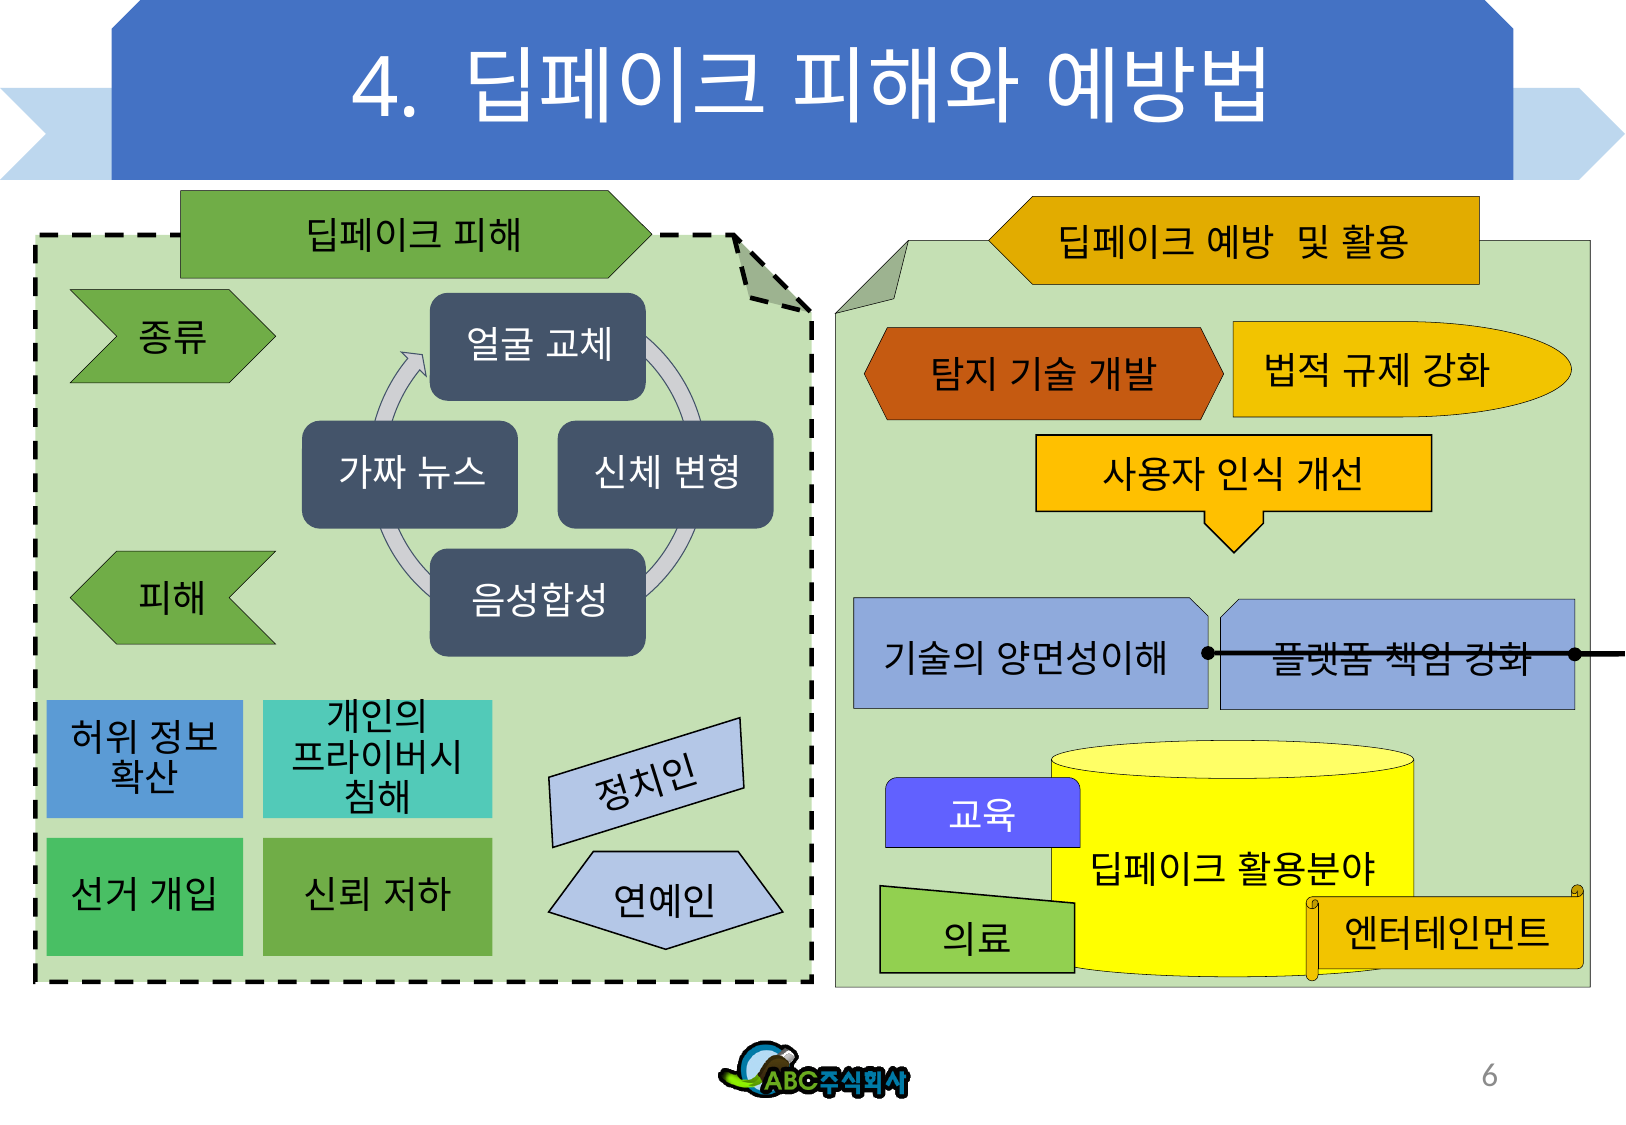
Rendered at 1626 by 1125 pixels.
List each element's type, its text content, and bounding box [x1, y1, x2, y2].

text_box 딥페이크 예방 및 활용 [1042, 211, 1426, 272]
text_box [834, 656, 1592, 989]
text_box 정치인 [547, 716, 745, 849]
text_box 기술의 양면성이해 [852, 596, 1210, 710]
text_box 엔터테인먼트 [1305, 883, 1585, 982]
text_box 딥페이크 피해 [179, 189, 654, 280]
text_box 연예인 [545, 870, 786, 930]
text_box 플랫폼 책임 강화 [1219, 598, 1576, 650]
slide_number 6 [1147, 1042, 1514, 1103]
text_box 법적 규제 강화 [1232, 320, 1573, 419]
text_box [578, 850, 754, 870]
text_box 플랫폼 책임 강화 [1219, 656, 1576, 711]
title 4. 딥페이크 피해와 예방법 [0, 0, 1625, 180]
text_box [601, 930, 730, 951]
text_box 탐지 기술 개발 [880, 326, 1225, 421]
text_box 딥페이크 활용분야 [1050, 739, 1415, 978]
text_box 피해 [68, 550, 195, 646]
text_box [855, 239, 1592, 651]
text_box [34, 233, 813, 983]
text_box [195, 292, 880, 657]
text_box 사용자 인식 개선 [1036, 435, 1213, 532]
picture [709, 1034, 916, 1103]
text_box 종류 [67, 288, 233, 384]
text_box 의료 [880, 885, 1075, 973]
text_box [14, 699, 525, 956]
text_box [987, 195, 1481, 286]
text_box 사용자 인식 개선 [1215, 435, 1432, 553]
text_box 교육 [884, 776, 1082, 849]
